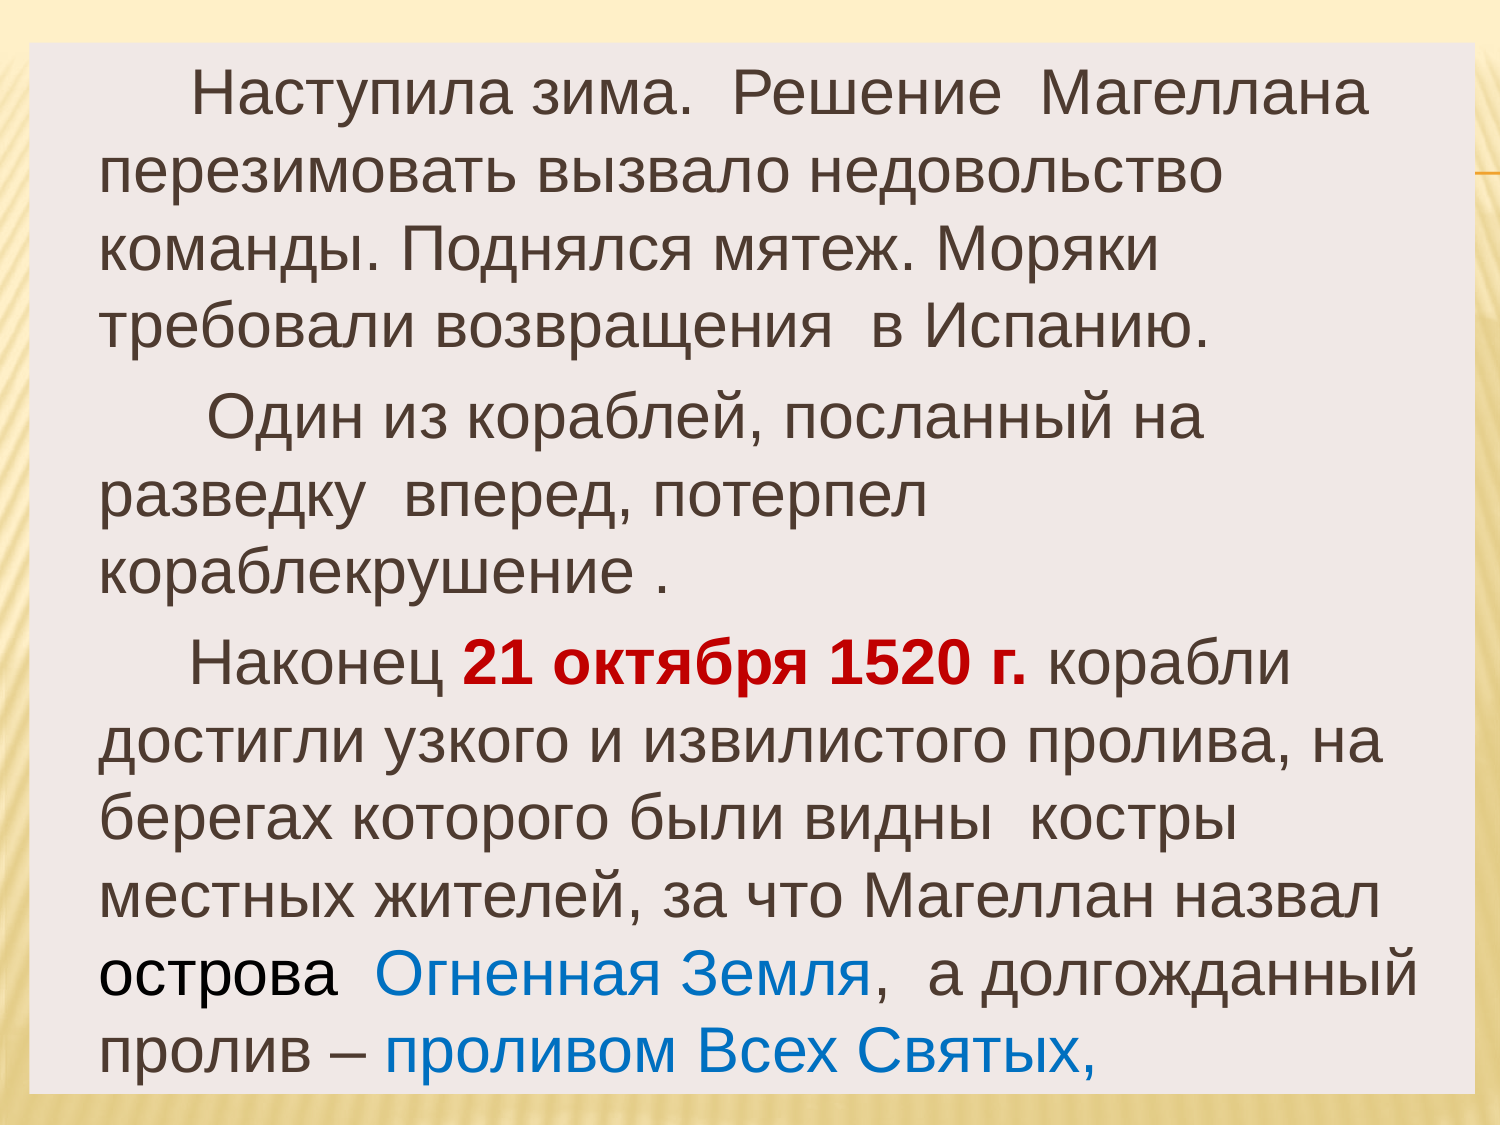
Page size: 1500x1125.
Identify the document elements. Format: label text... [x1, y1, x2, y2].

list Наступила зима. Решение Магеллана перезимовать вызвало недовольство команды. Поднялся мятеж. Моряки требовали возвращения в Испанию. Один из кораблей, посланный на разведку вперед, потерпел кораблекрушение . Наконец 21 октября 1520 г. корабли достигли узкого и извилистого пролива, на берегах которого были видны костры местных жителей, за что Магеллан назвал острова Огненная Земля, а долгожданный пролив – проливом Всех Святых, [29, 42, 1476, 1095]
